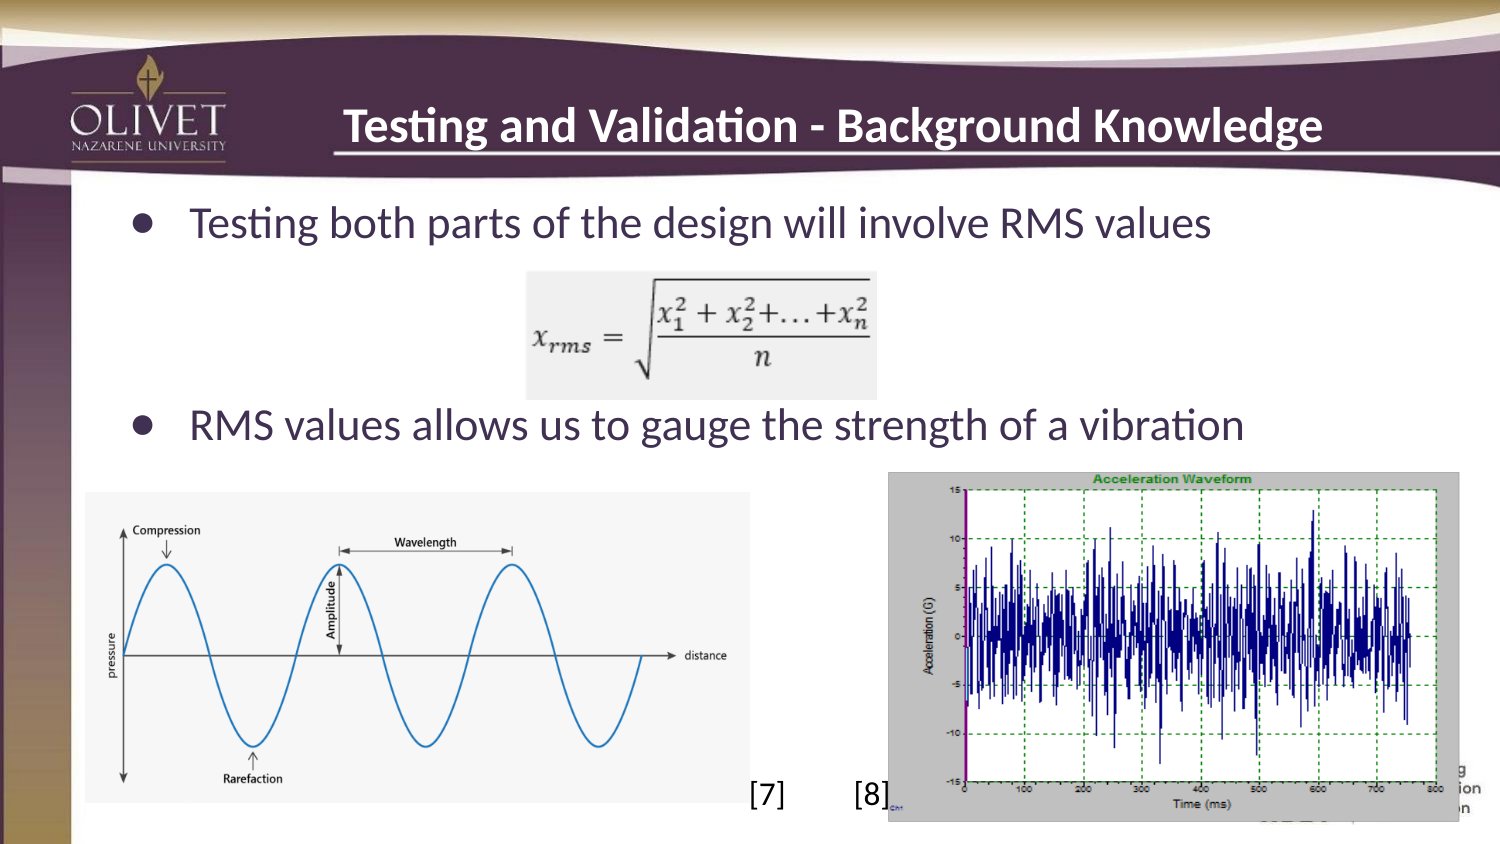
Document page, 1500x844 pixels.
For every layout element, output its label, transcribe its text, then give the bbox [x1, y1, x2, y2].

title Testing and Validation - Background Knowledge [331, 44, 1397, 193]
list Testing both parts of the design will involve RMS values RMS values allows us to gauge the strength of a vibration [103, 193, 1397, 729]
picture [0, 0, 1500, 844]
text_box [7] [755, 757, 807, 804]
text_box [8] [838, 757, 881, 804]
